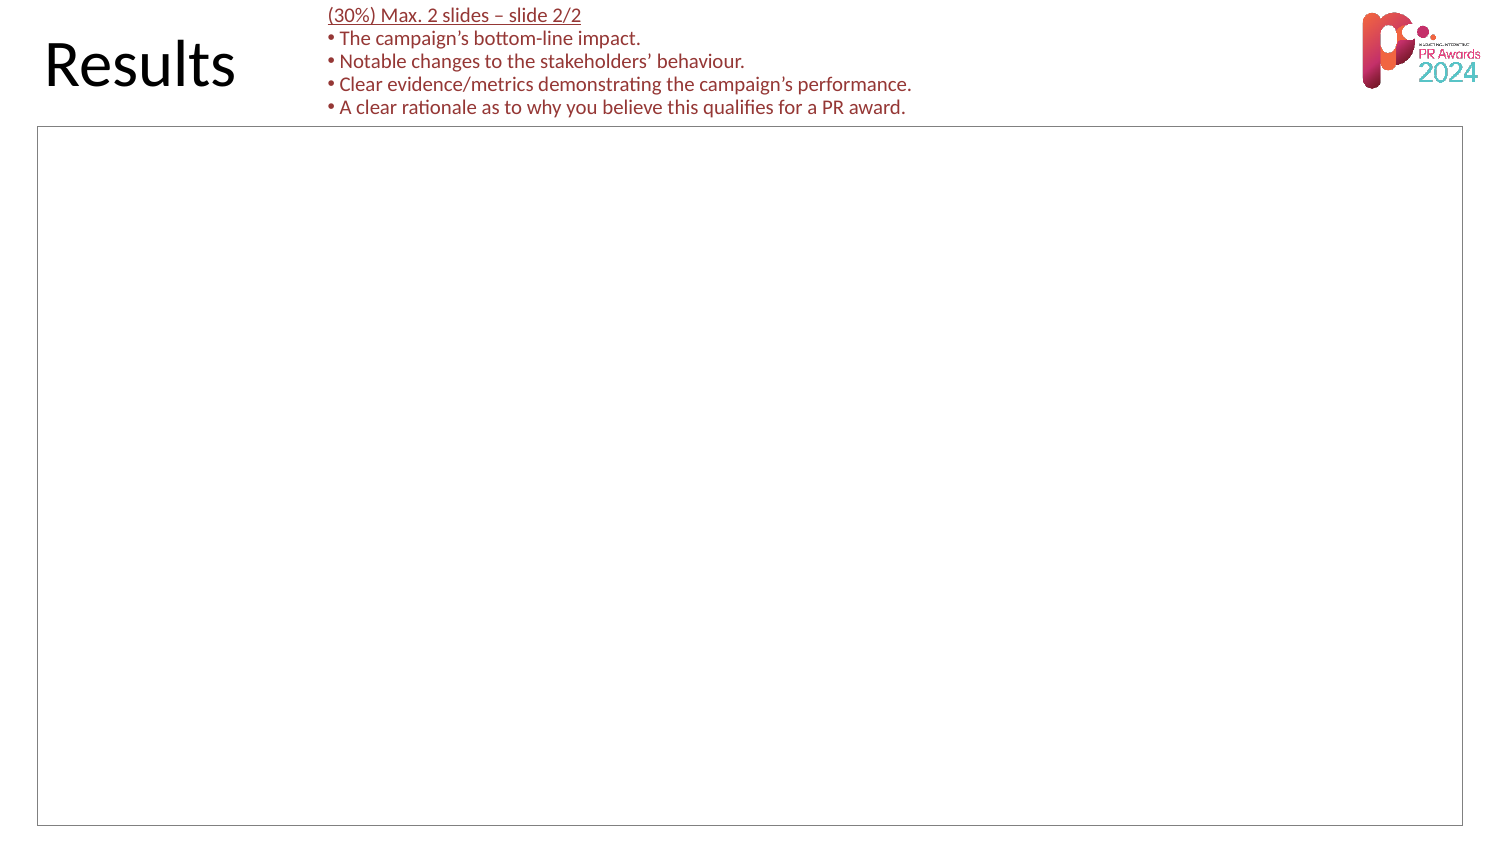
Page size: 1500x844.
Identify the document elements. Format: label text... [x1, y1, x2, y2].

text_box Results [29, 15, 312, 103]
table_header [38, 127, 1462, 825]
text_box (30%) Max. 2 slides – slide 2/2 The campaign’s bottom-line impact. Notable changes to the stakeholders’ behaviour. Clear evidence/metrics demonstrating the campaign’s performance. A clear rationale as to why you believe this qualifies for a PR award. [312, 0, 1353, 126]
picture [1353, 1, 1493, 101]
